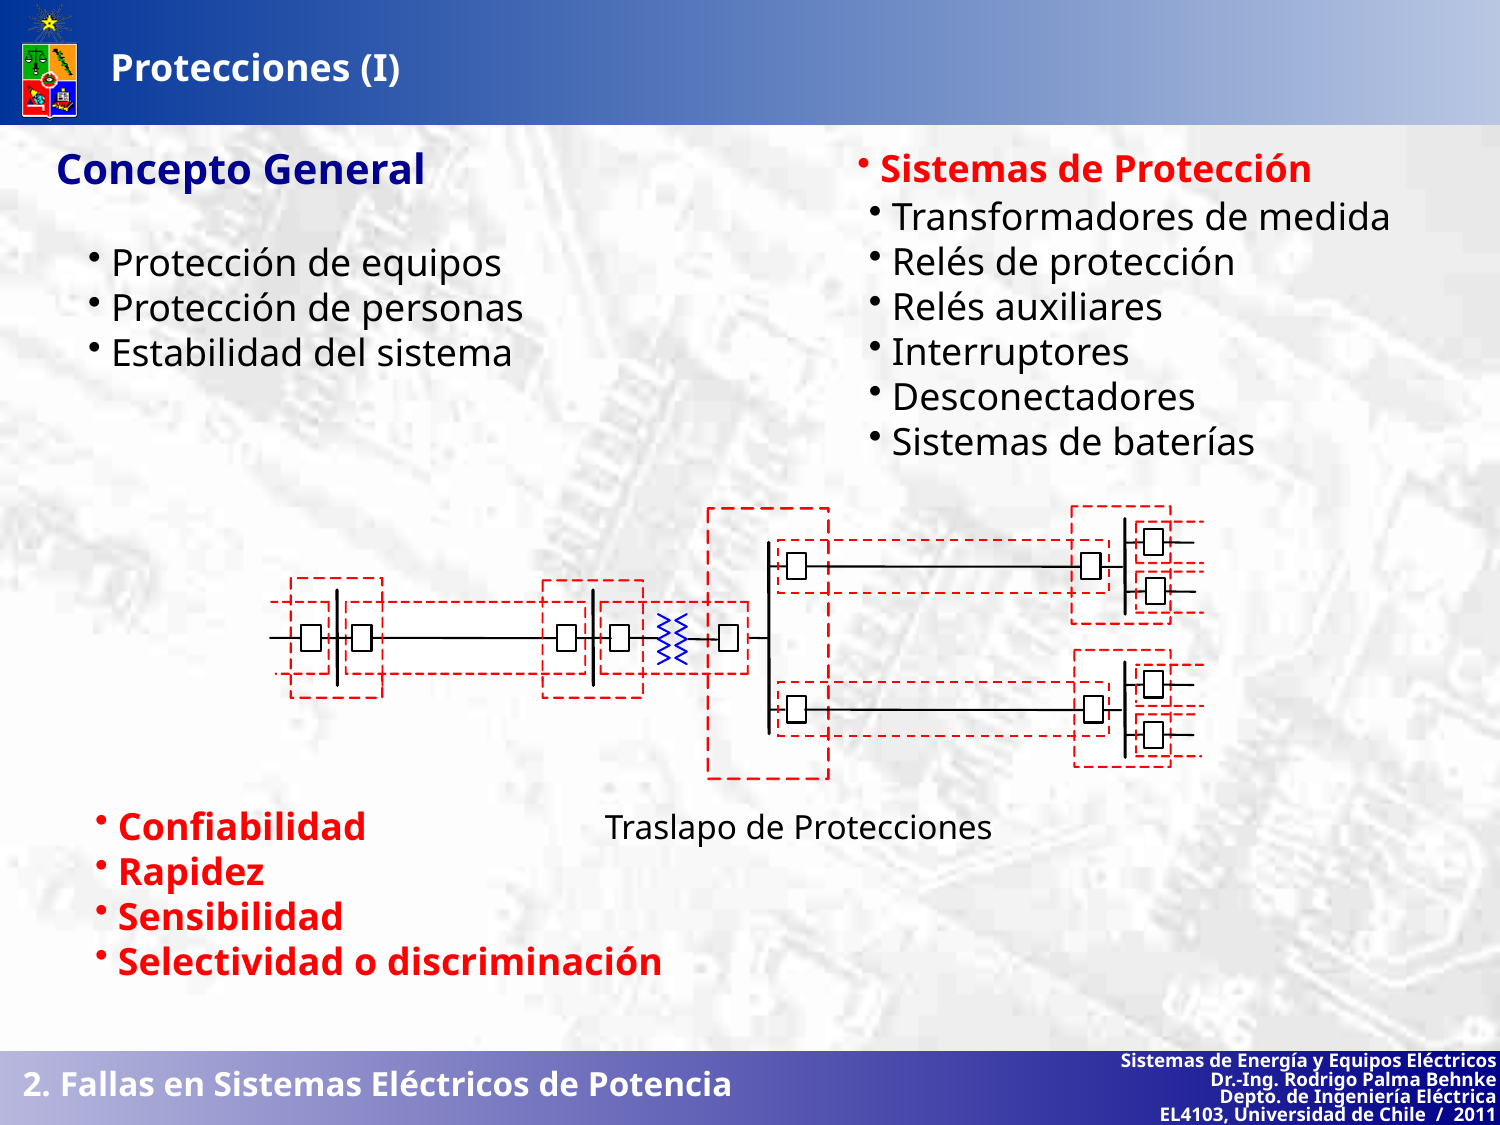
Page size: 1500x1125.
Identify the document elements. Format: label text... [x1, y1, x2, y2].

text_box Protección de equipos Protección de personas Estabilidad del sistema [73, 231, 540, 428]
text_box Protecciones (I) [95, 36, 1365, 97]
text_box Transformadores de medida Relés de protección Relés auxiliares Interruptores Desconectadores Sistemas de baterías [854, 185, 1407, 516]
text_box Confiabilidad Rapidez Sensibilidad Selectividad o discriminación [80, 794, 679, 1036]
text_box Sistemas de Protección [842, 137, 1328, 198]
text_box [269, 505, 1204, 780]
text_box Traslapo de Protecciones [679, 805, 1009, 854]
text_box 2. Fallas en Sistemas Eléctricos de Potencia [7, 1063, 1278, 1111]
picture [0, 125, 1500, 1051]
picture [10, 0, 89, 124]
text_box Concepto General [41, 144, 441, 201]
